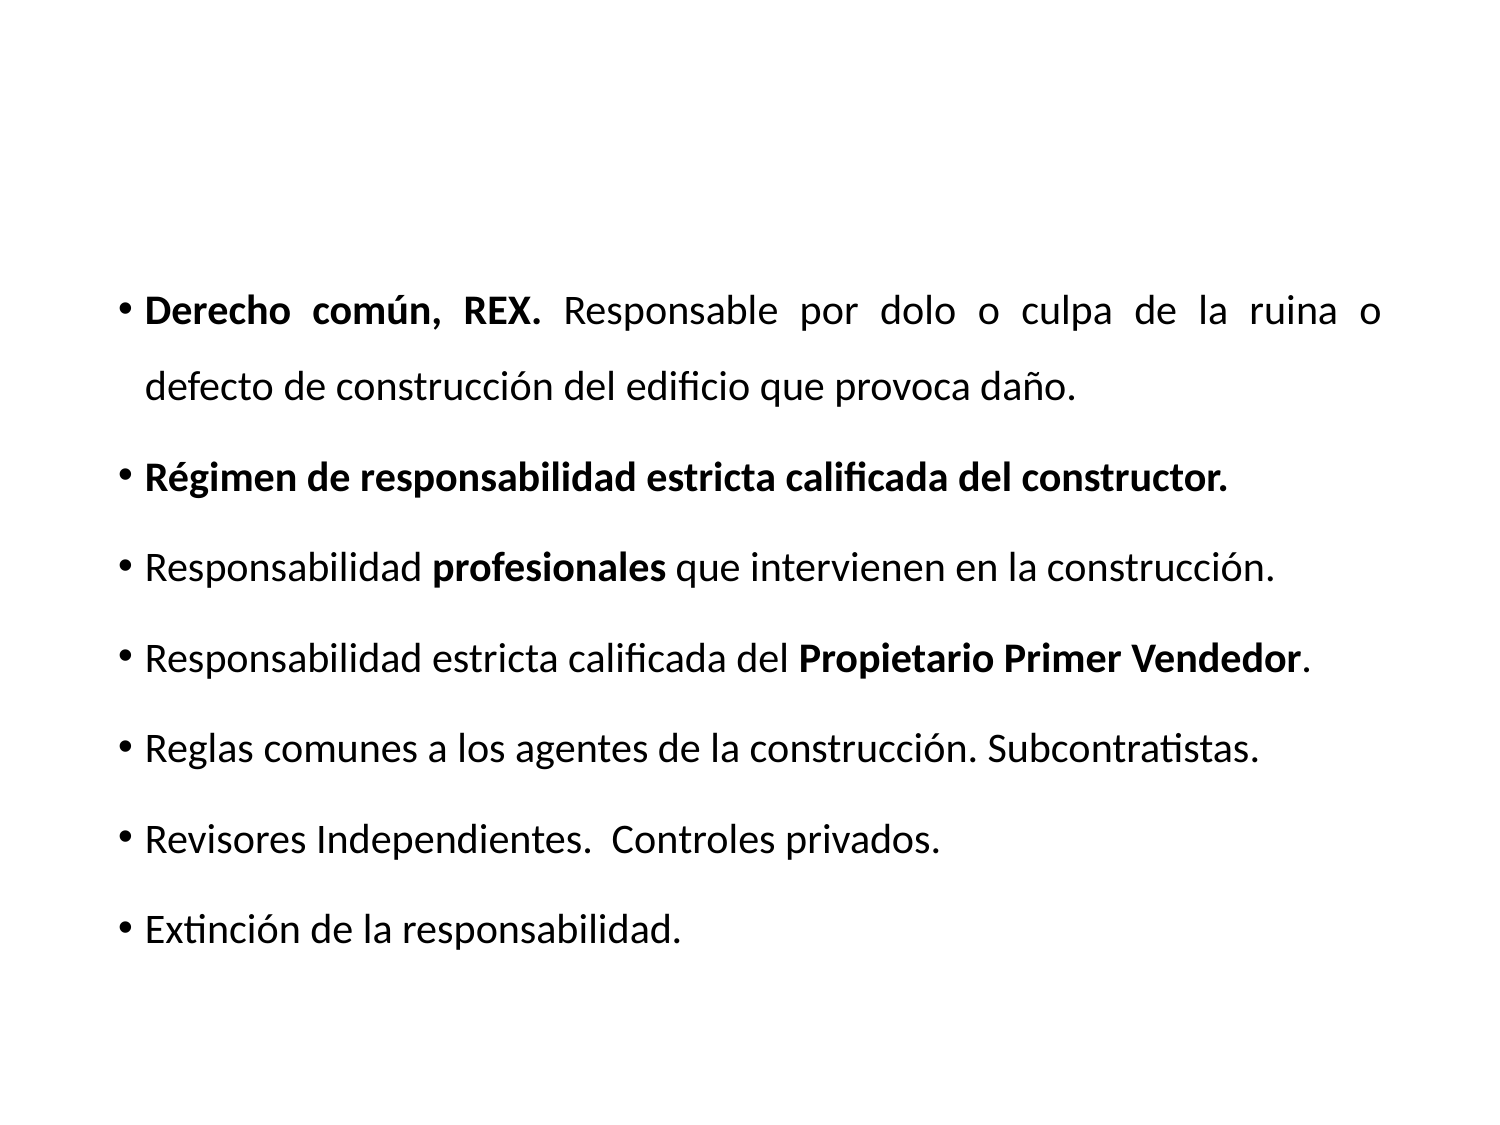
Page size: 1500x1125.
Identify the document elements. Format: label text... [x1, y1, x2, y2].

list Derecho común, REX. Responsable por dolo o culpa de la ruina o defecto de construcción del edificio que provoca daño. Régimen de responsabilidad estricta calificada del constructor. Responsabilidad profesionales que intervienen en la construcción. Responsabilidad estricta calificada del Propietario Primer Vendedor. Reglas comunes a los agentes de la construcción. Subcontratistas. Revisores Independientes. Controles privados. Extinción de la responsabilidad. [103, 250, 1397, 965]
